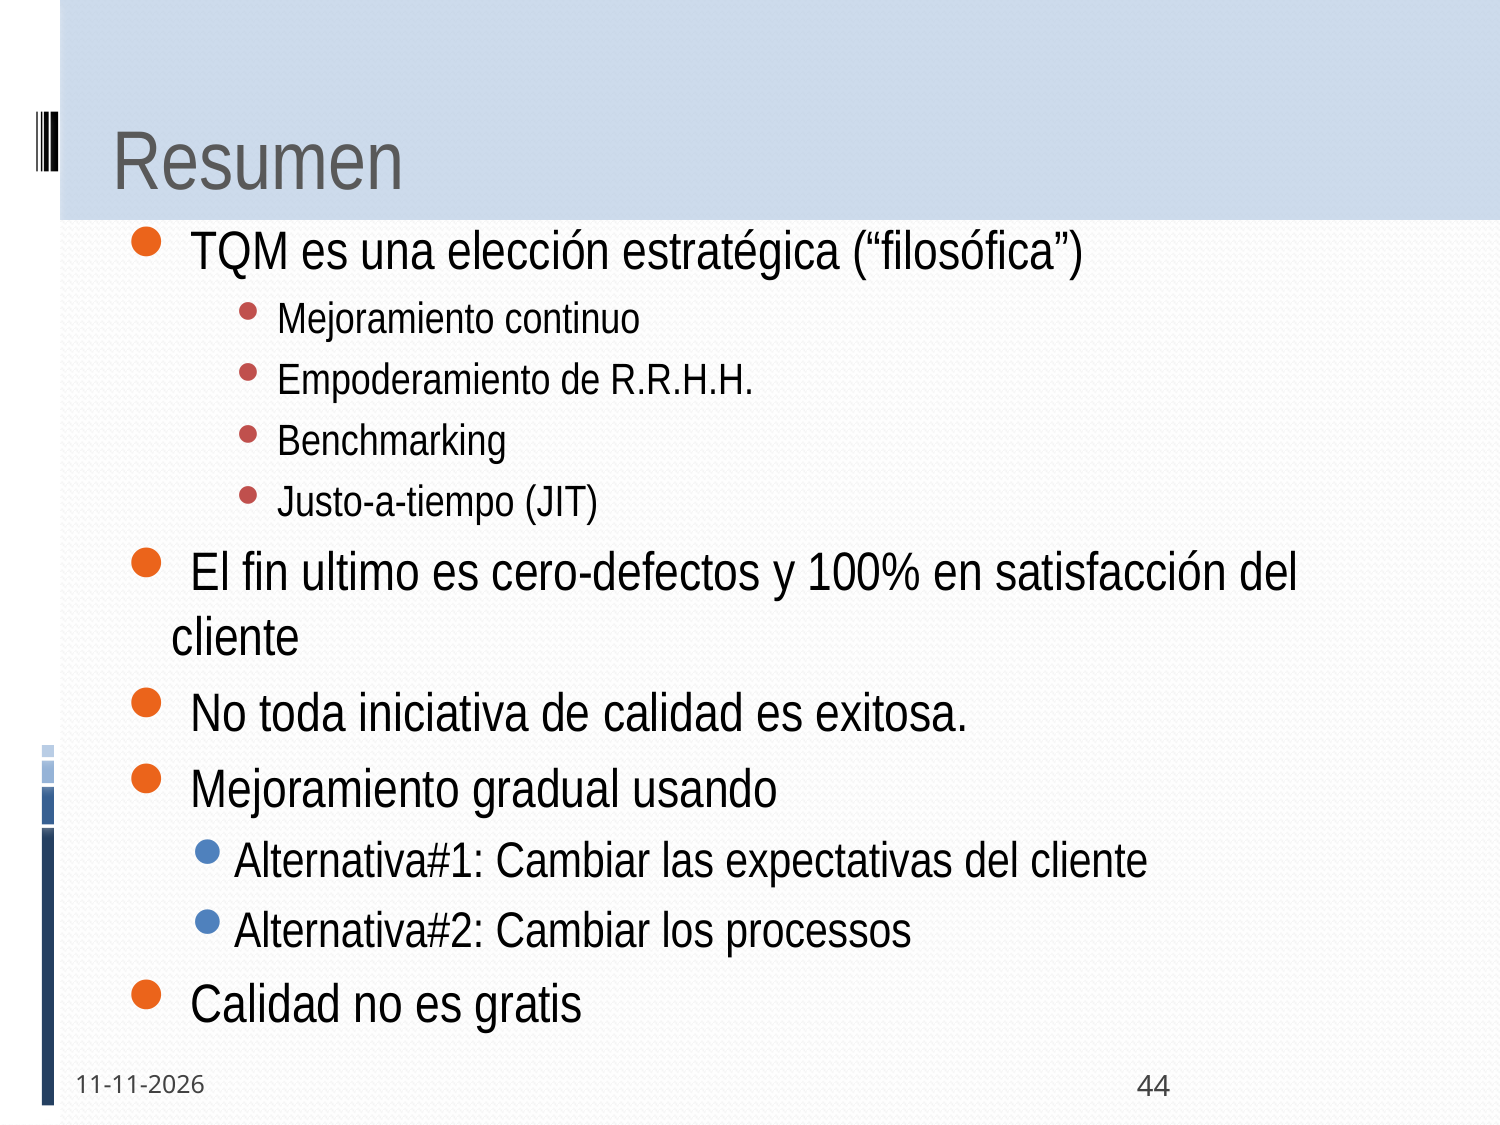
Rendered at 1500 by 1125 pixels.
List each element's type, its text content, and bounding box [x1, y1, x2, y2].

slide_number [75, 1042, 243, 1103]
title Resumen [111, 18, 1436, 207]
list TQM es una elección estratégica (“filosófica”) Mejoramiento continuo Empoderamiento de R.R.H.H. Benchmarking Justo-a-tiempo (JIT) El fin ultimo es cero-defectos y 100% en satisfacción del cliente No toda iniciativa de calidad es exitosa. Mejoramiento gradual usando Alternativa#1: Cambiar las expectativas del cliente Alternativa#2: Cambiar los processos Calidad no es gratis [111, 207, 1436, 1038]
slide_number 44 [1045, 1046, 1171, 1107]
